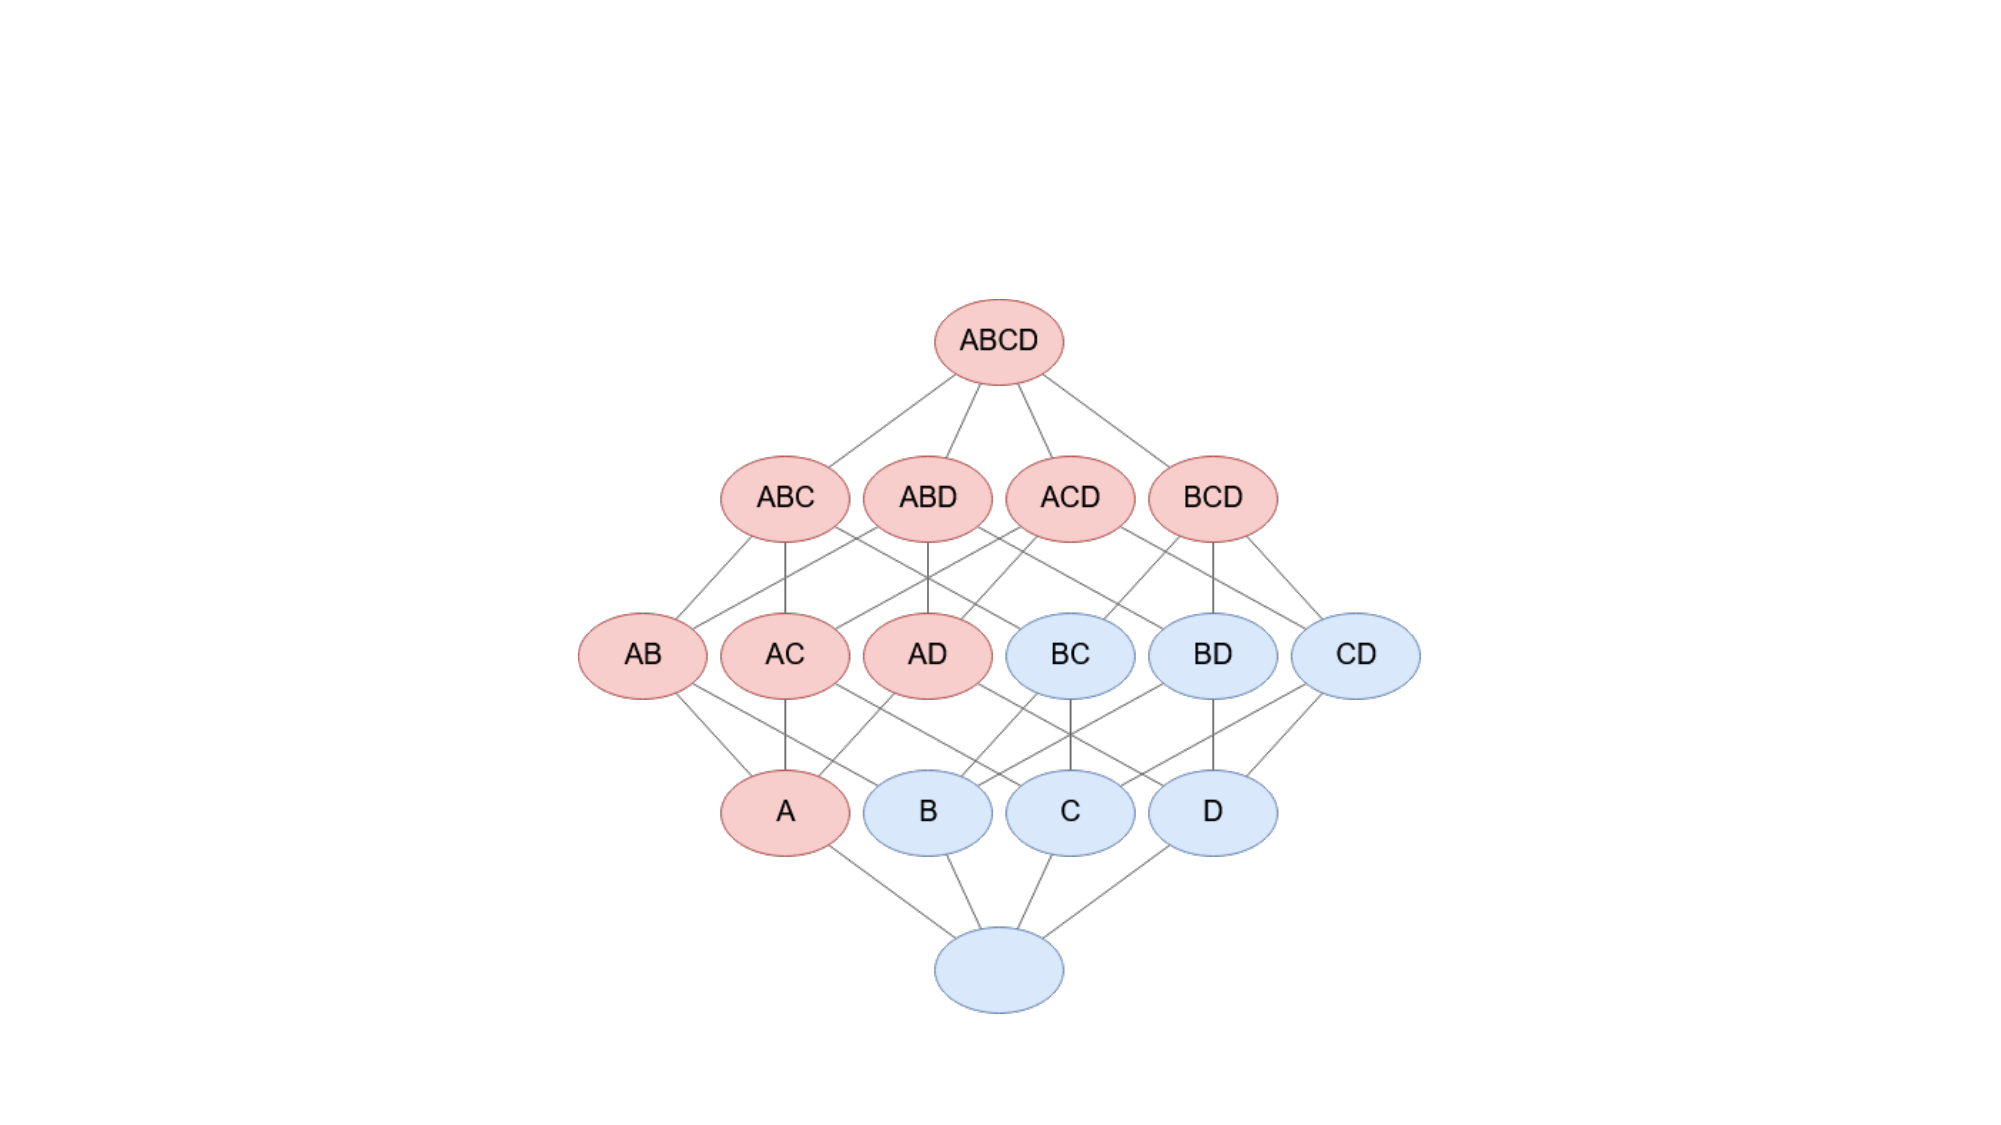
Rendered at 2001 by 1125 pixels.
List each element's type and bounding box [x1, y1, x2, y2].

list [578, 299, 1421, 1014]
